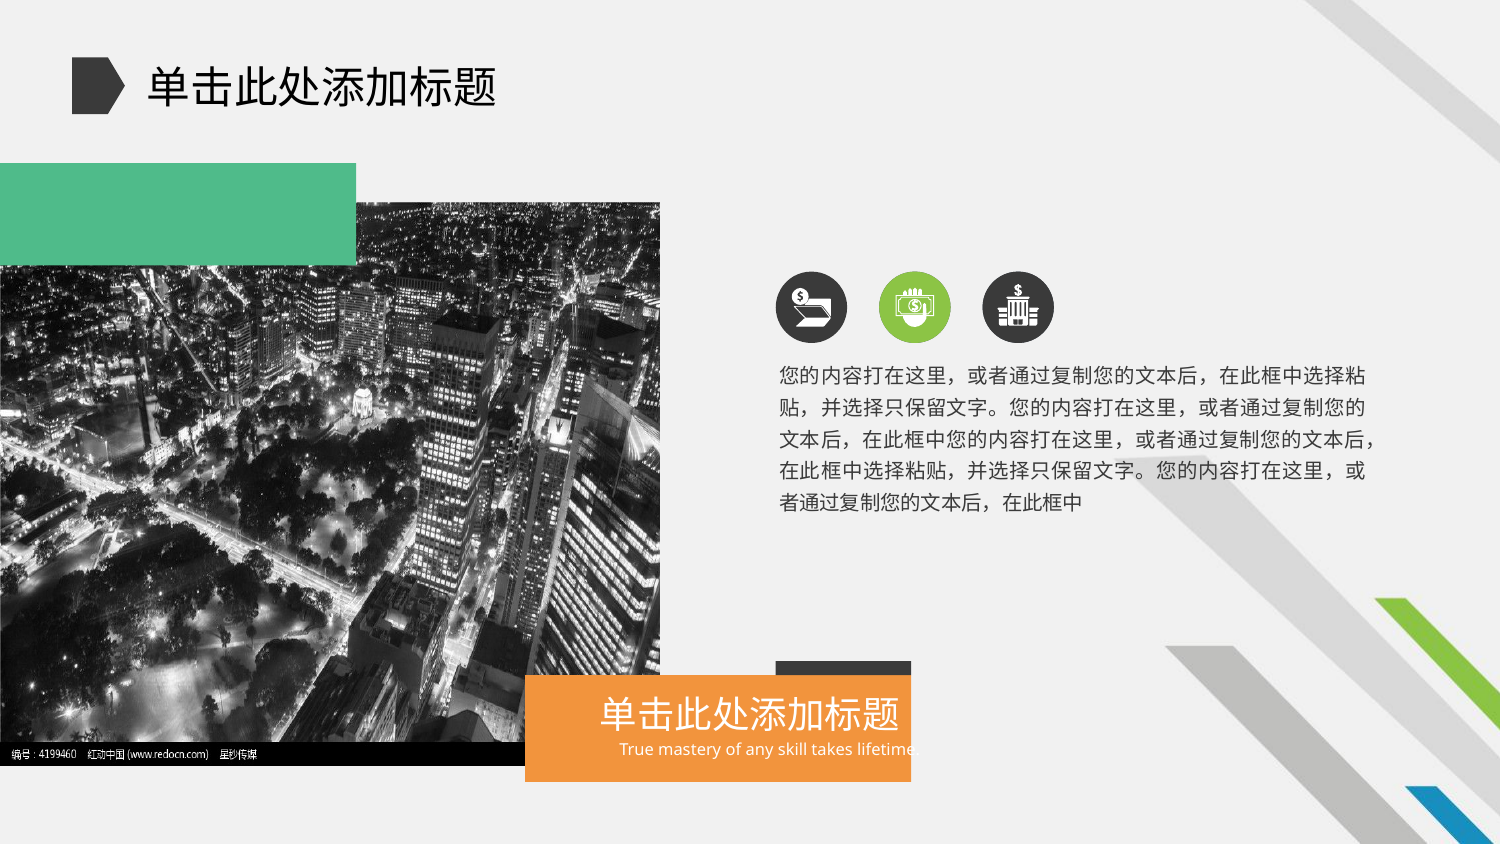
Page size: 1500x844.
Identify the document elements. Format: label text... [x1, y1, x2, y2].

text_box [0, 162, 357, 202]
picture [0, 0, 1500, 844]
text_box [982, 271, 1054, 343]
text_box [879, 271, 951, 343]
text_box 单击此处添加标题 [98, 52, 545, 120]
text_box [775, 660, 912, 676]
text_box [71, 56, 98, 116]
text_box True mastery of any skill takes lifetime. [660, 731, 940, 766]
text_box [524, 766, 912, 783]
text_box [775, 271, 848, 343]
text_box 单击此处添加标题 [660, 683, 923, 731]
text_box [660, 674, 912, 683]
text_box 您的内容打在这里，或者通过复制您的文本后，在此框中选择粘贴，并选择只保留文字。您的内容打在这里，或者通过复制您的文本后，在此框中您的内容打在这里，或者通过复制您的文本后，在此框中选择粘贴，并选择只保留文字。您的内容打在这里，或者通过复制您的文本后，在此框中 [764, 348, 1381, 522]
